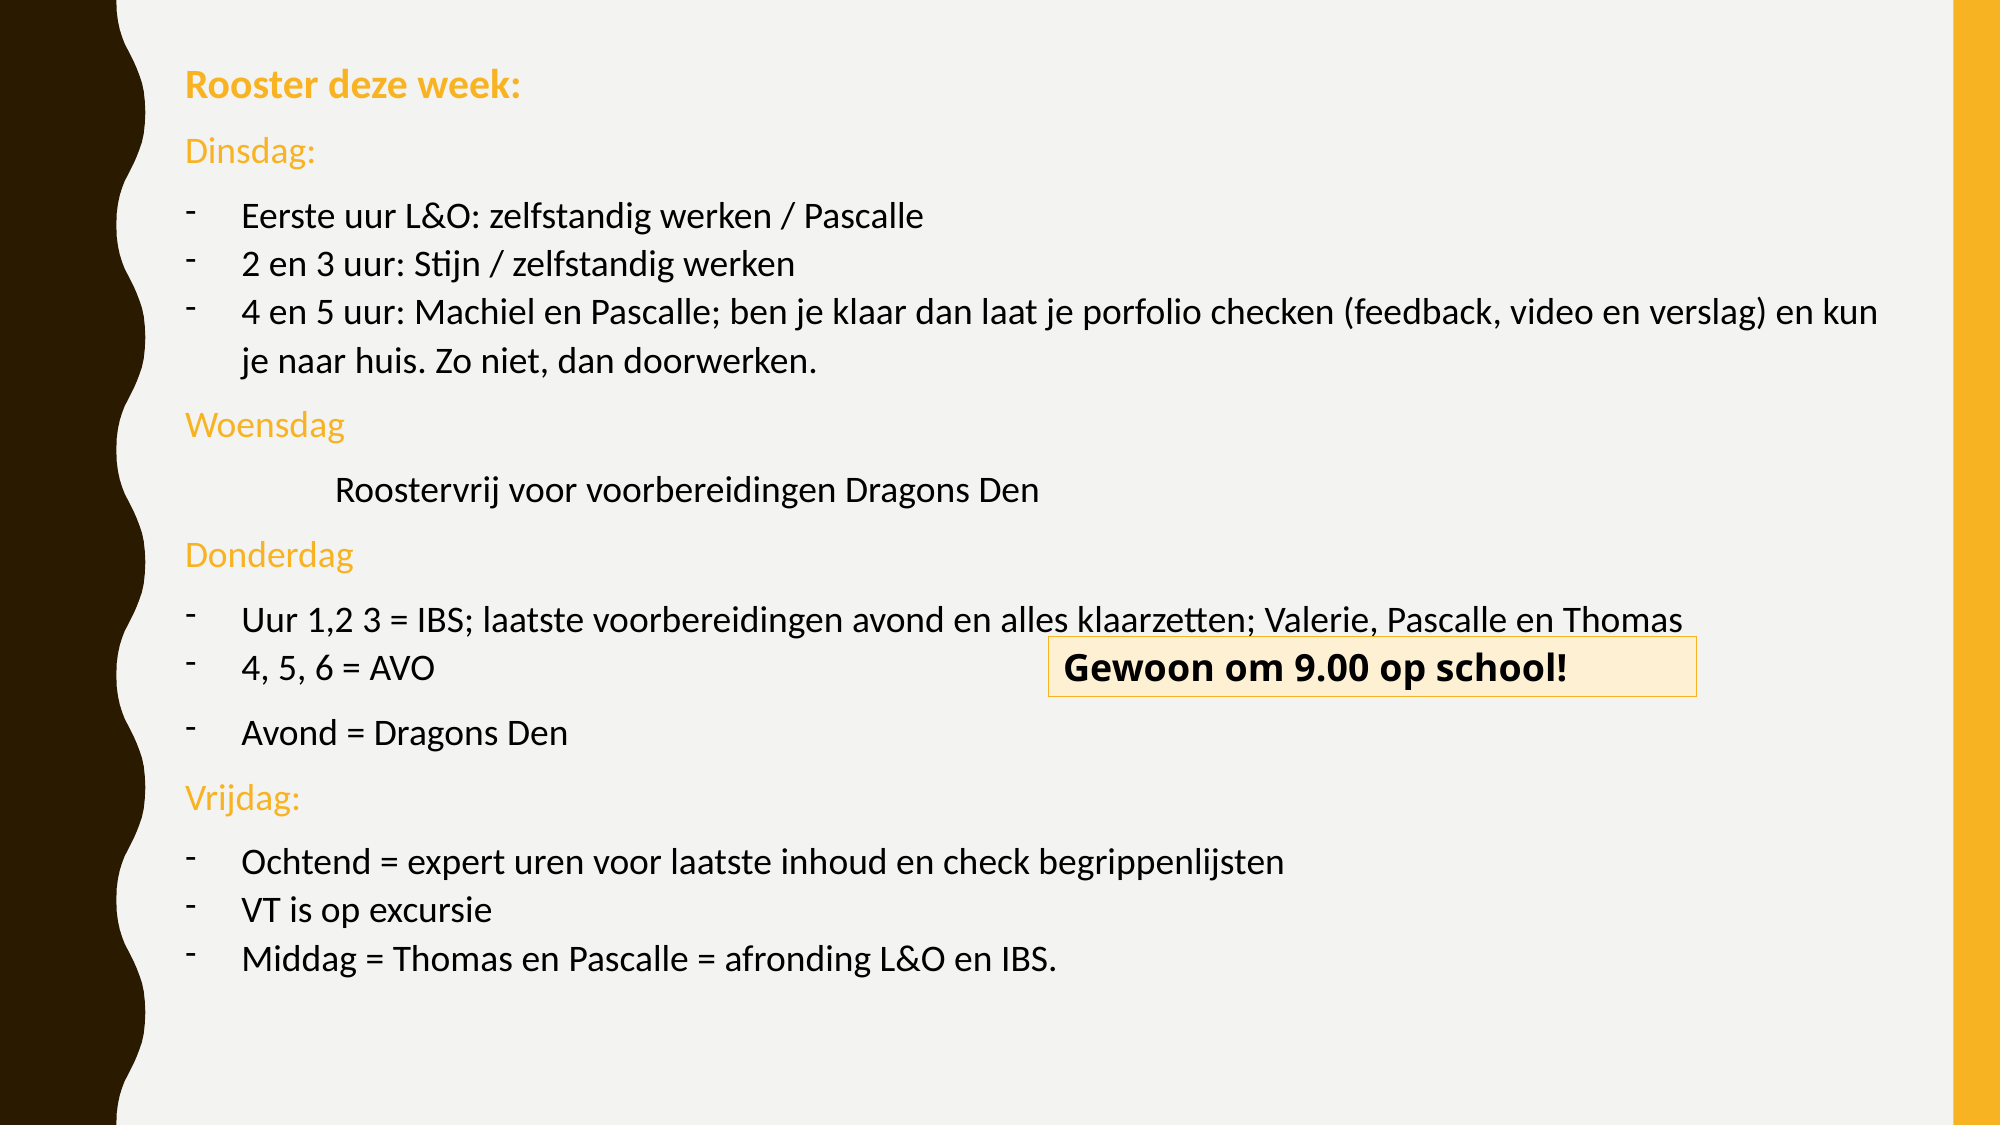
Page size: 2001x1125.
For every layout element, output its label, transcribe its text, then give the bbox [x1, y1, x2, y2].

text_box Gewoon om 9.00 op school! [1048, 636, 1697, 697]
text_box Rooster deze week: Dinsdag: Eerste uur L&O: zelfstandig werken / Pascalle 2 en 3 uur: Stijn / zelfstandig werken 4 en 5 uur: Machiel en Pascalle; ben je klaar dan laat je porfolio checken (feedback, video en verslag) en kun je naar huis. Zo niet, dan doorwerken. Woensdag Roostervrij voor voorbereidingen Dragons Den Donderdag Uur 1,2 3 = IBS; laatste voorbereidingen avond en alles klaarzetten; Valerie, Pascalle en Thomas 4, 5, 6 = AVO Avond = Dragons Den Vrijdag: Ochtend = expert uren voor laatste inhoud en check begrippenlijsten VT is op excursie Middag = Thomas en Pascalle = afronding L&O en IBS. [170, 45, 1905, 986]
